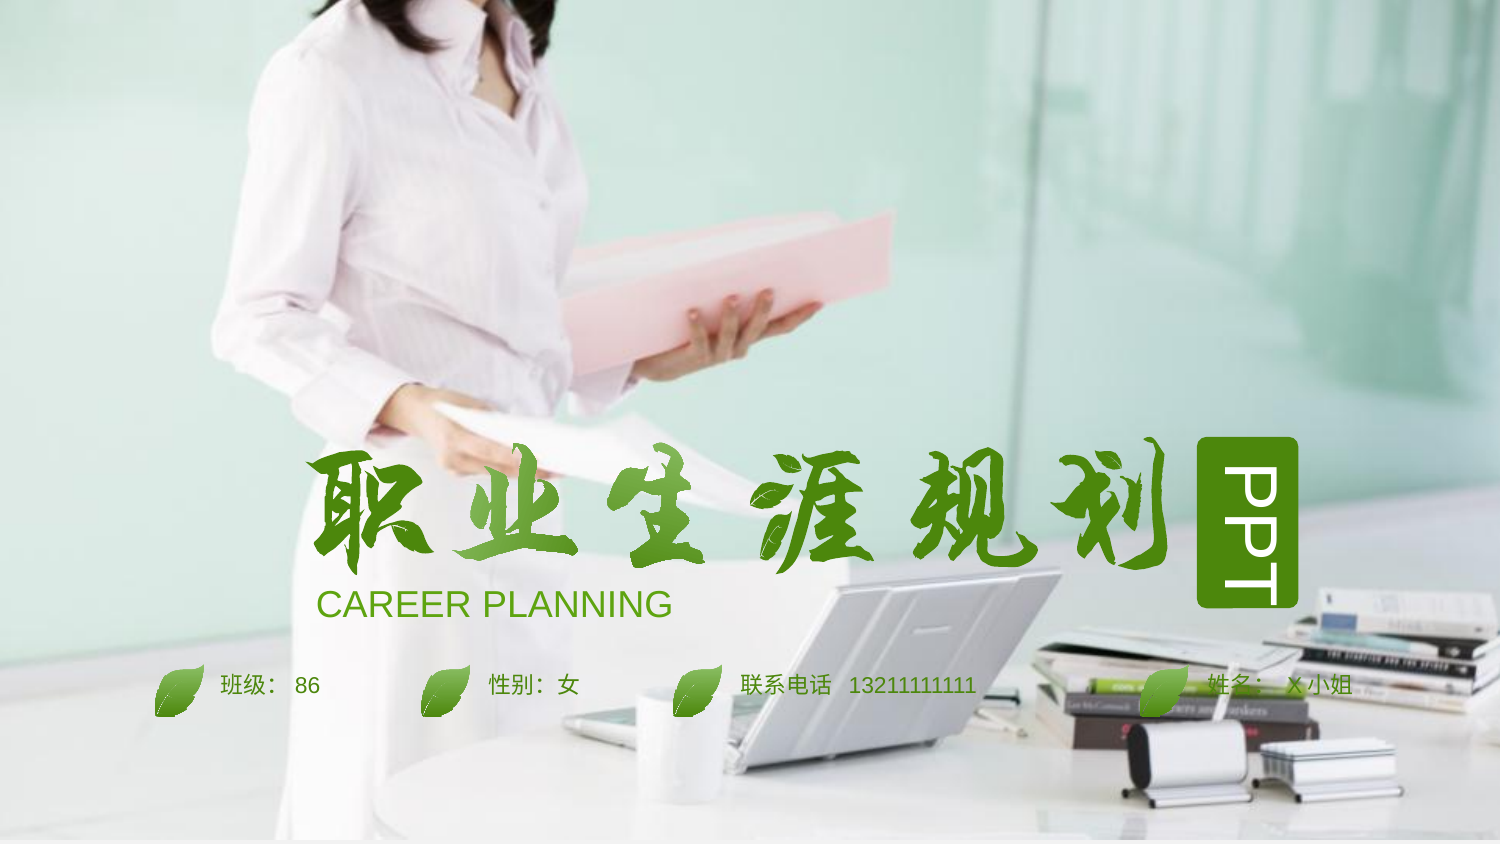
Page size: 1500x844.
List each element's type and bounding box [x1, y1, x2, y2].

picture [0, 0, 1500, 841]
text_box [1188, 436, 1309, 610]
text_box [154, 662, 1447, 718]
text_box [300, 436, 1188, 634]
